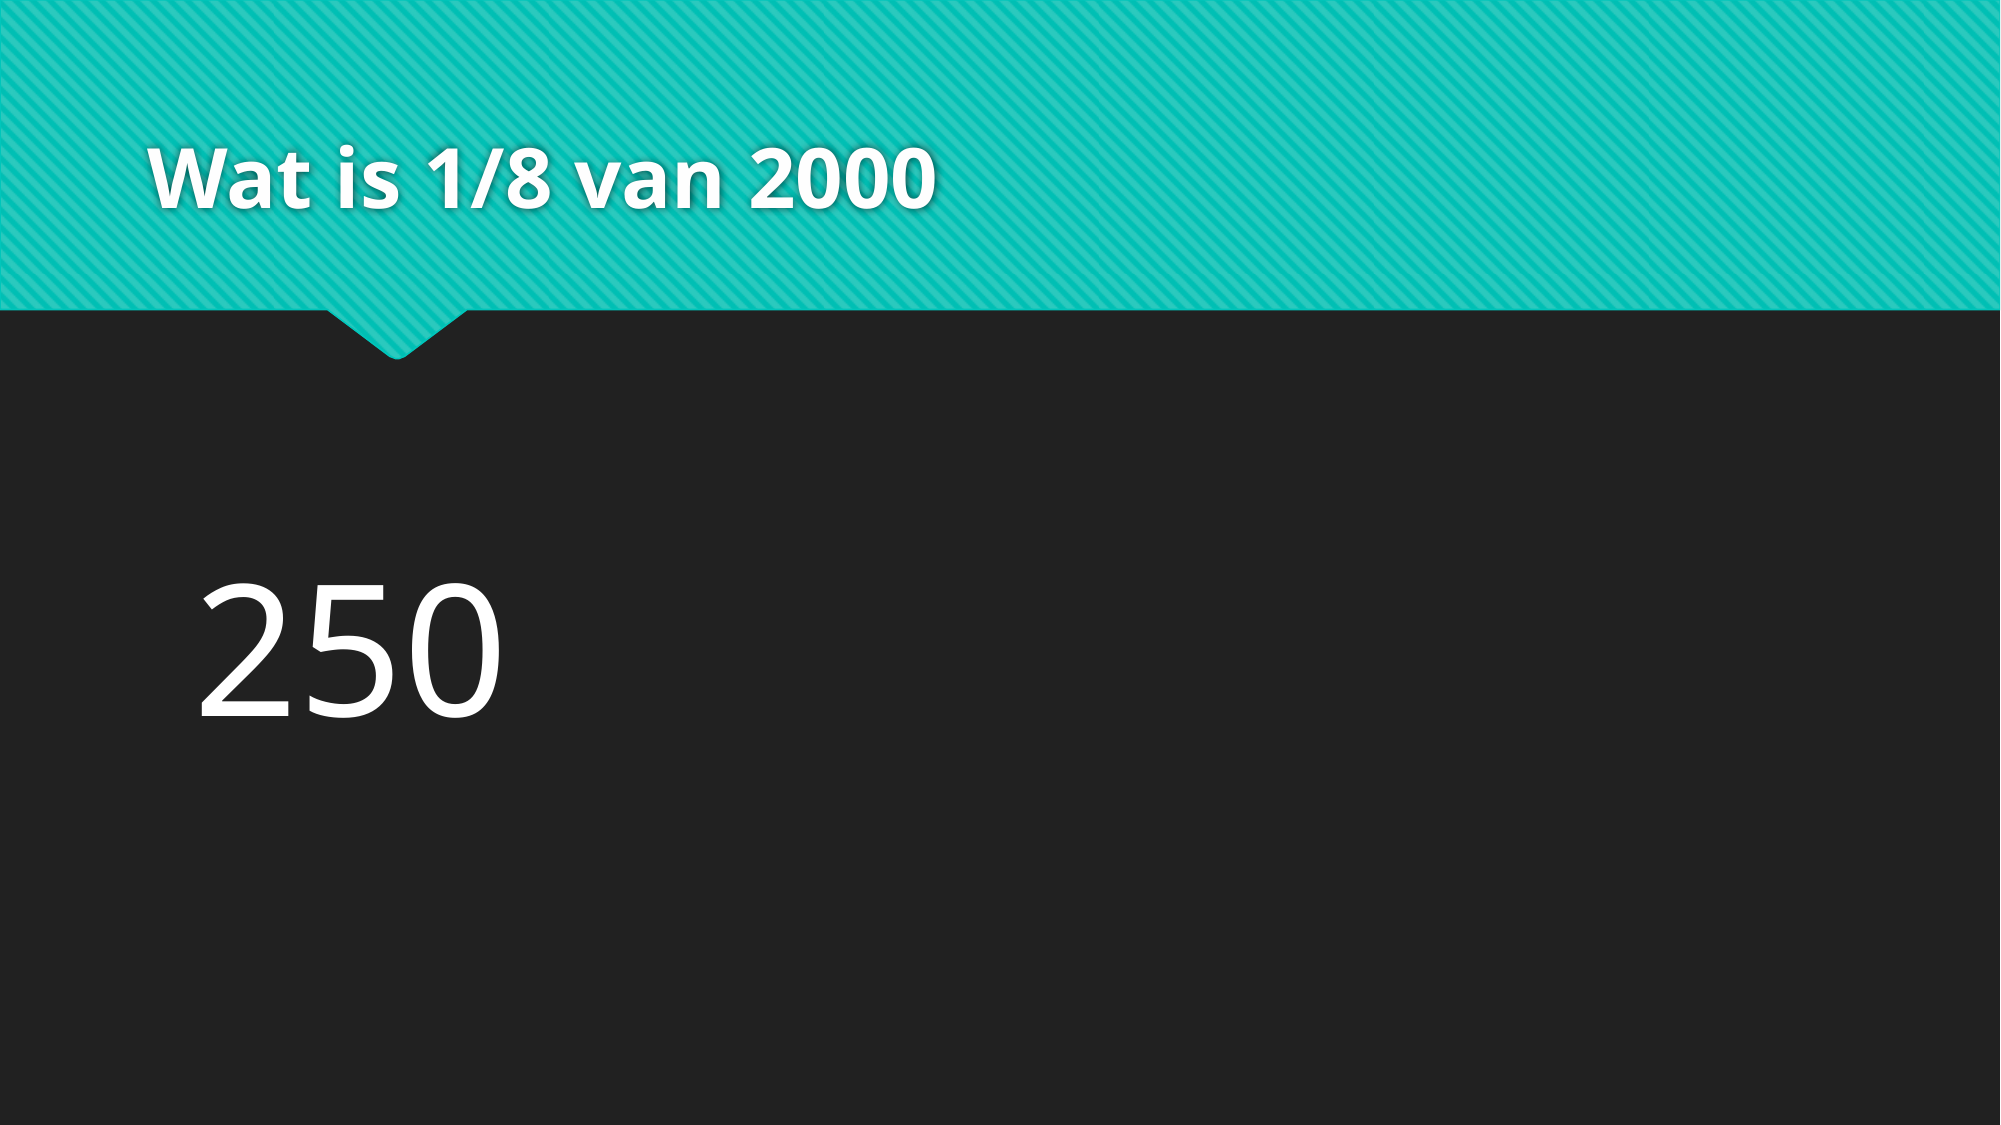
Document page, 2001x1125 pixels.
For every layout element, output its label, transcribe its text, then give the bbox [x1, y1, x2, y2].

title Wat is 1/8 van 2000 [132, 73, 1868, 233]
text_box 250 [178, 525, 803, 761]
